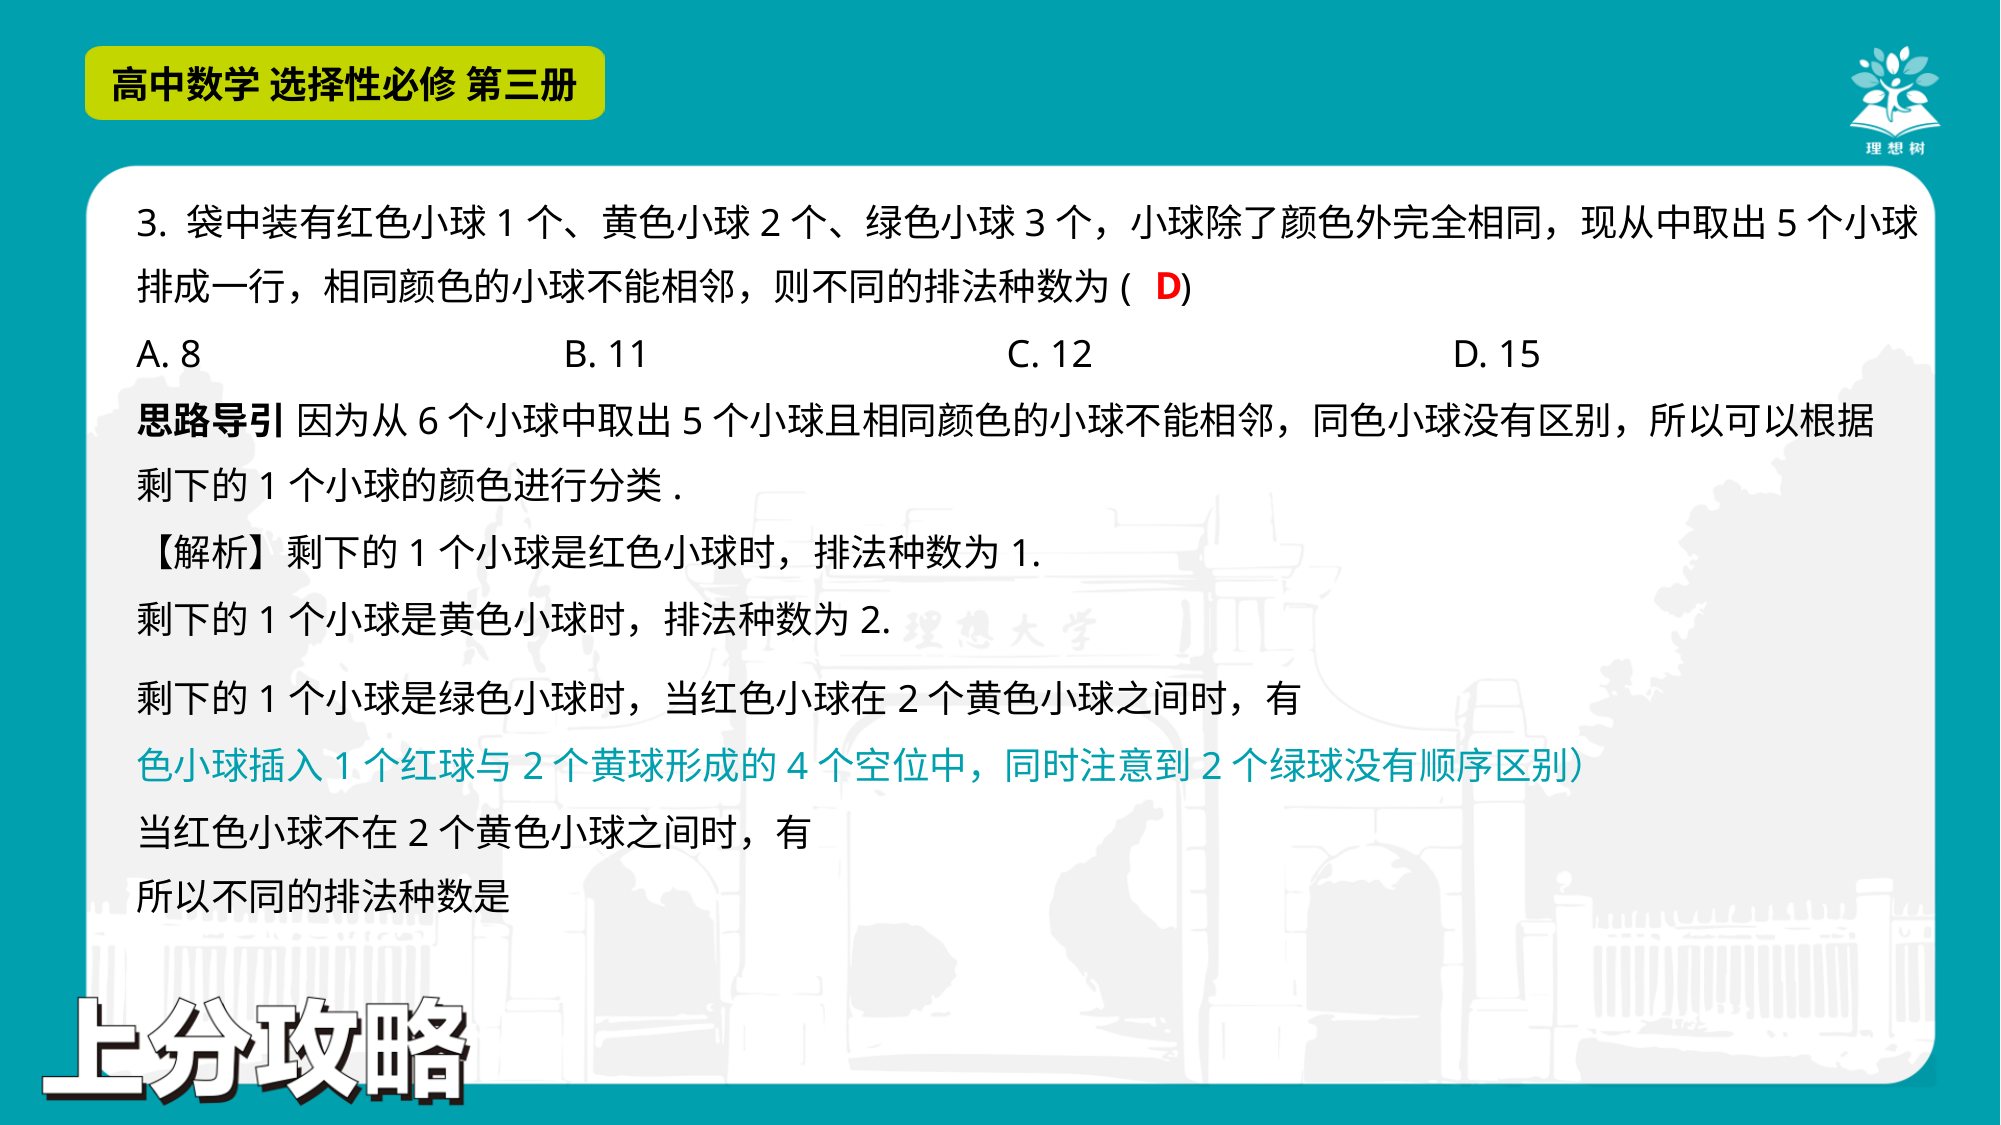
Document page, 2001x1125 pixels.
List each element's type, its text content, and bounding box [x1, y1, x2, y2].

text_box 思路导引 因为从6个小球中取出5个小球且相同颜色的小球不能相邻，同色小球没有区别，所以可以根据 剩下的1个小球的颜色进行分类. [136, 375, 1865, 500]
picture [0, 0, 2000, 1125]
text_box A. 8 B. 11 C. 12 D. 15 [136, 309, 1865, 368]
text_box D [1141, 242, 1196, 301]
text_box 3. 袋中装有红色小球1个、黄色小球2个、绿色小球3个，小球除了颜色外完全相同，现从中取出5个小球 排成一行，相同颜色的小球不能相邻，则不同的排法种数为( ) [136, 177, 1865, 302]
